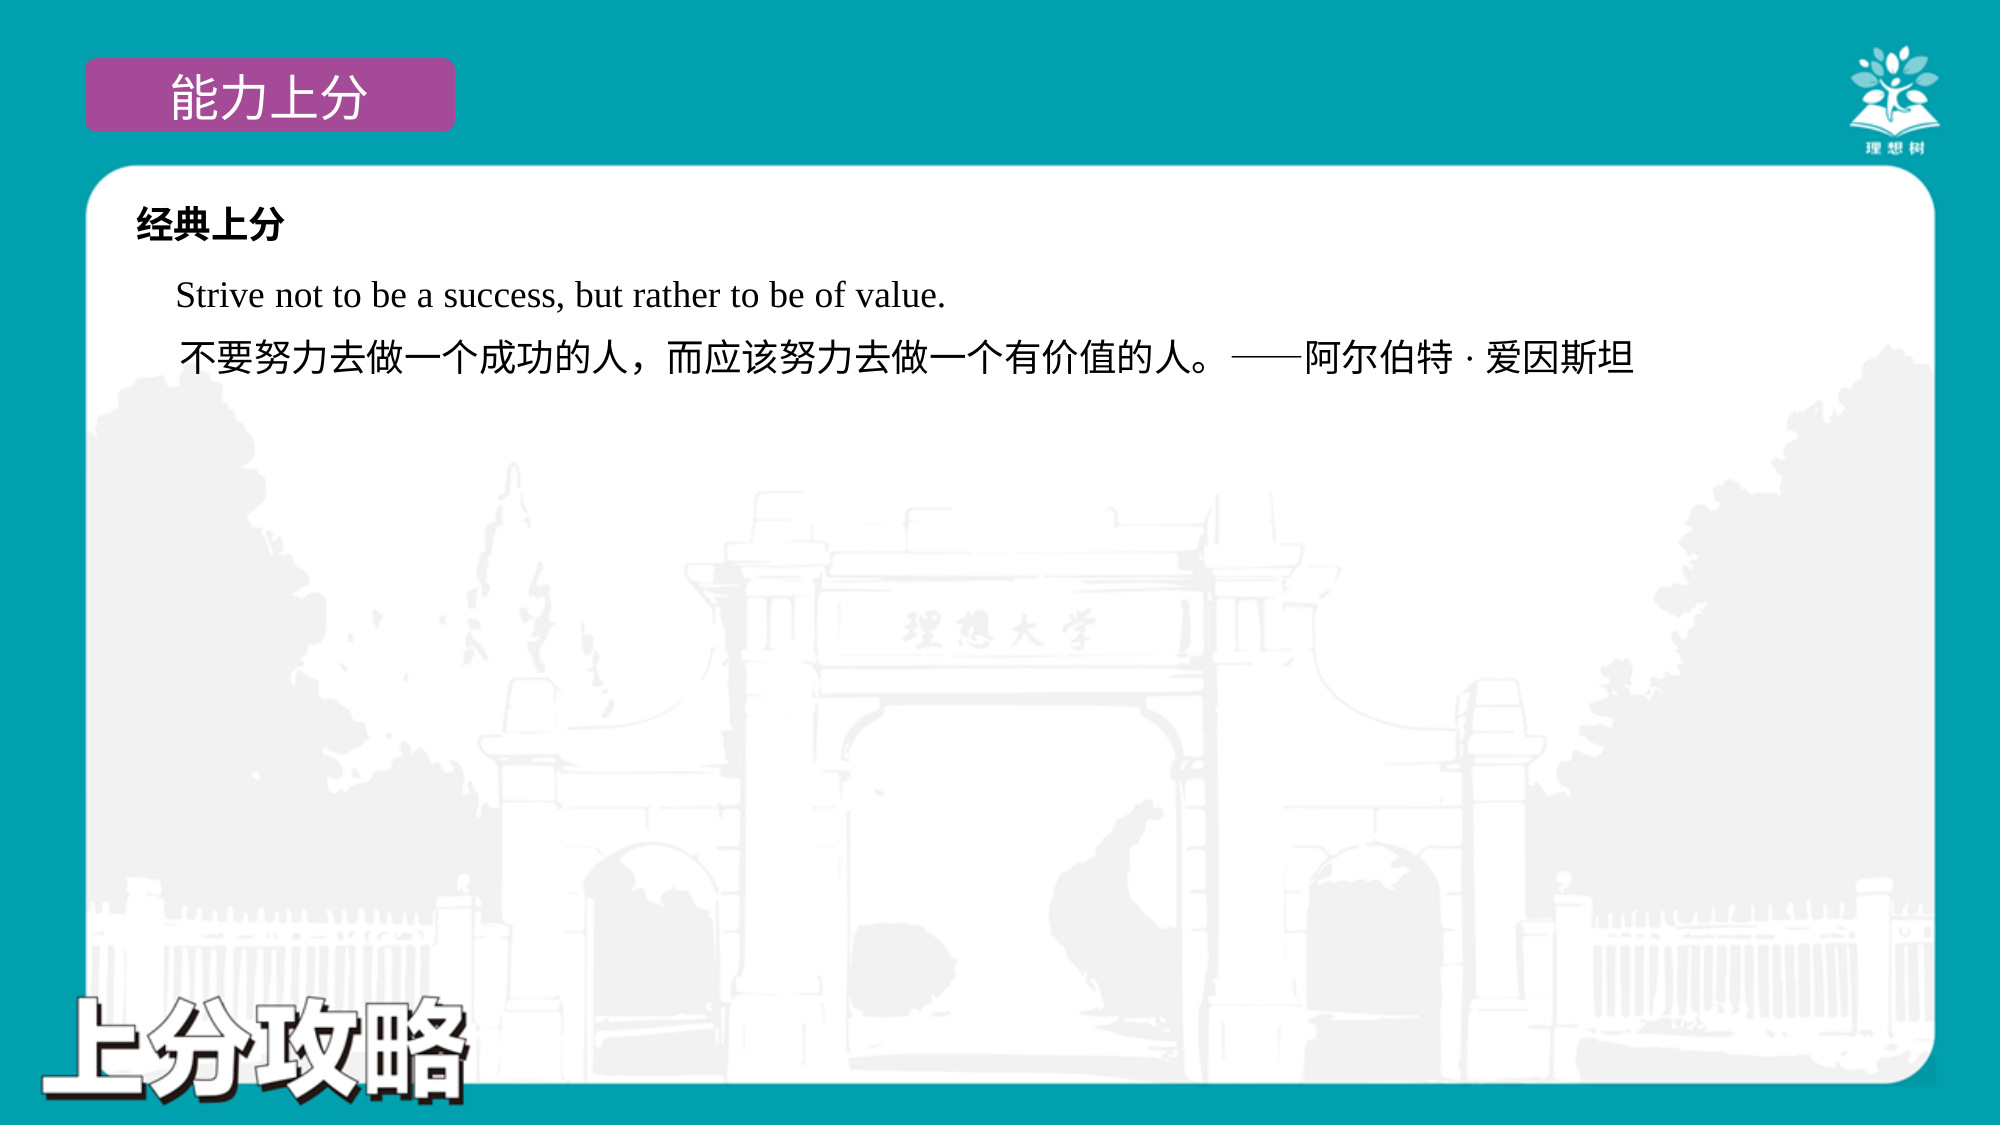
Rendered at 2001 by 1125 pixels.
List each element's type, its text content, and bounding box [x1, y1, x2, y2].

text_box 经典上分 Strive not to be a success, but rather to be of value. 不要努力去做一个成功的人，而应该努力去做一个有价值的人。——阿尔伯特·爱因斯坦 [136, 177, 1865, 373]
picture [0, 0, 2000, 1125]
